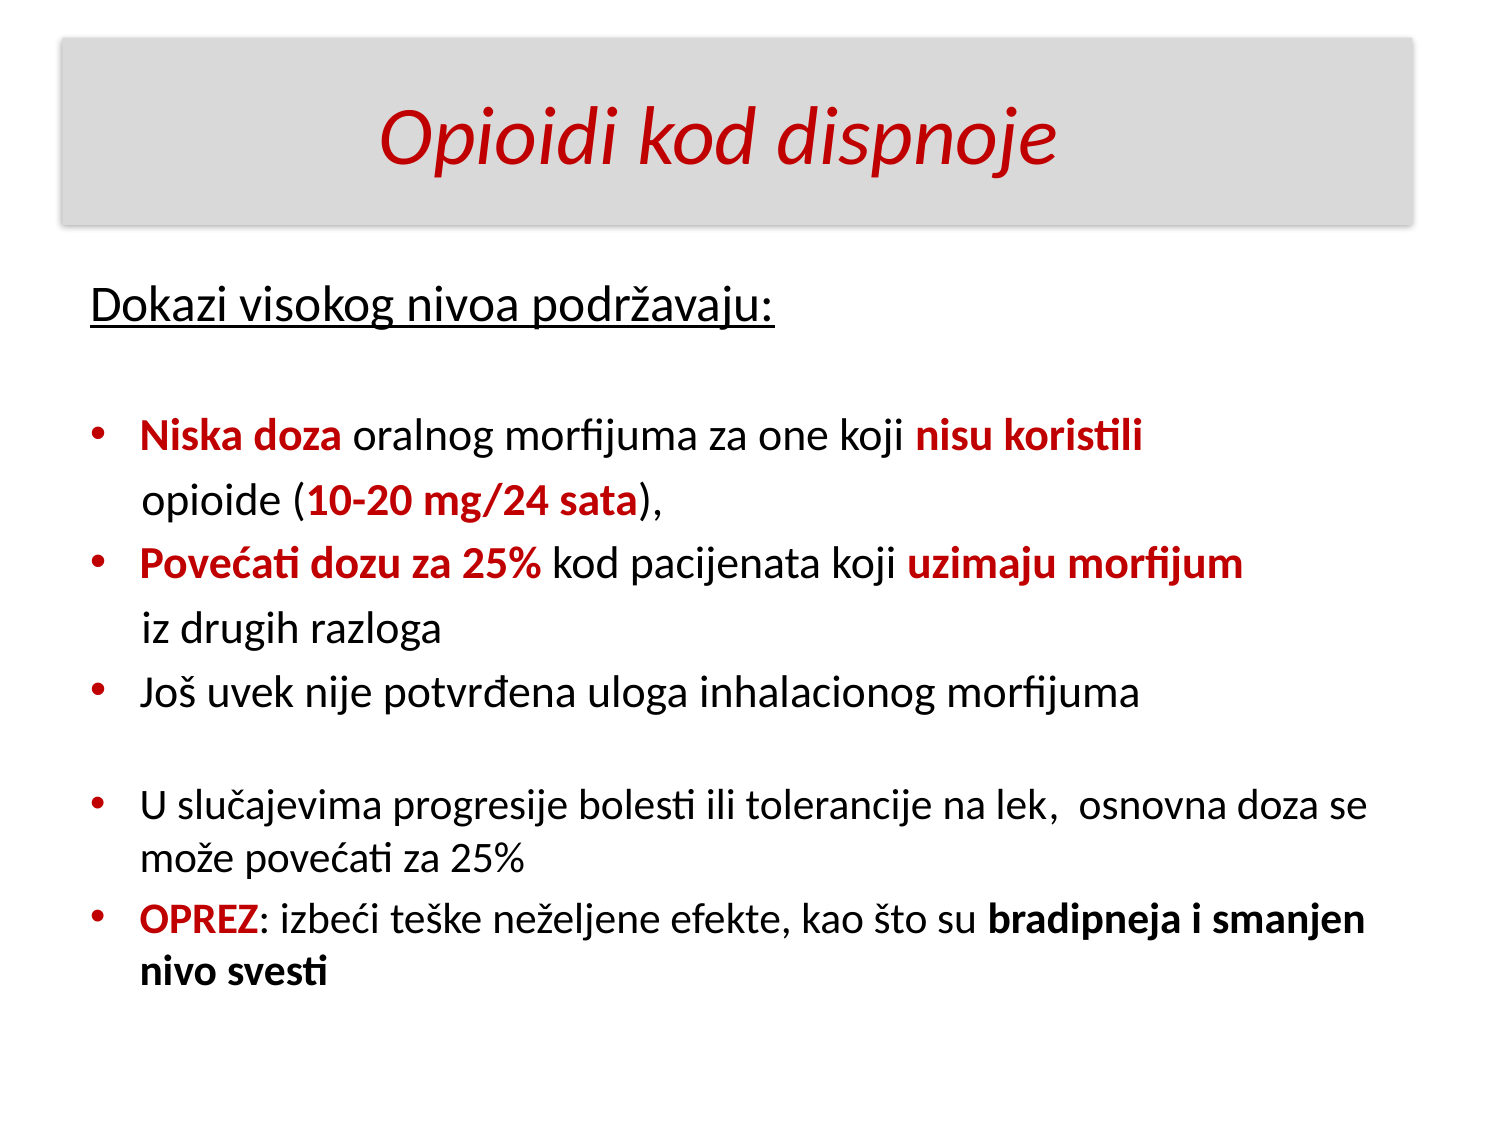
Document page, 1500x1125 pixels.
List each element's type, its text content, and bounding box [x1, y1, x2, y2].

list Dokazi visokog nivoa podržavaju: Niska doza oralnog morfijuma za one koji nisu koristili opioide (10-20 mg/24 sata), Povećati dozu za 25% kod pacijenata koji uzimaju morfijum iz drugih razloga Još uvek nije potvrđena uloga inhalacionog morfijuma U slučajevima progresije bolesti ili tolerancije na lek, osnovna doza se može povećati za 25% OPREZ: izbeći teške neželjene efekte, kao što su bradipneja i smanjen nivo svesti [75, 262, 1425, 1005]
title Opioidi kod dispnoje [62, 37, 1413, 225]
